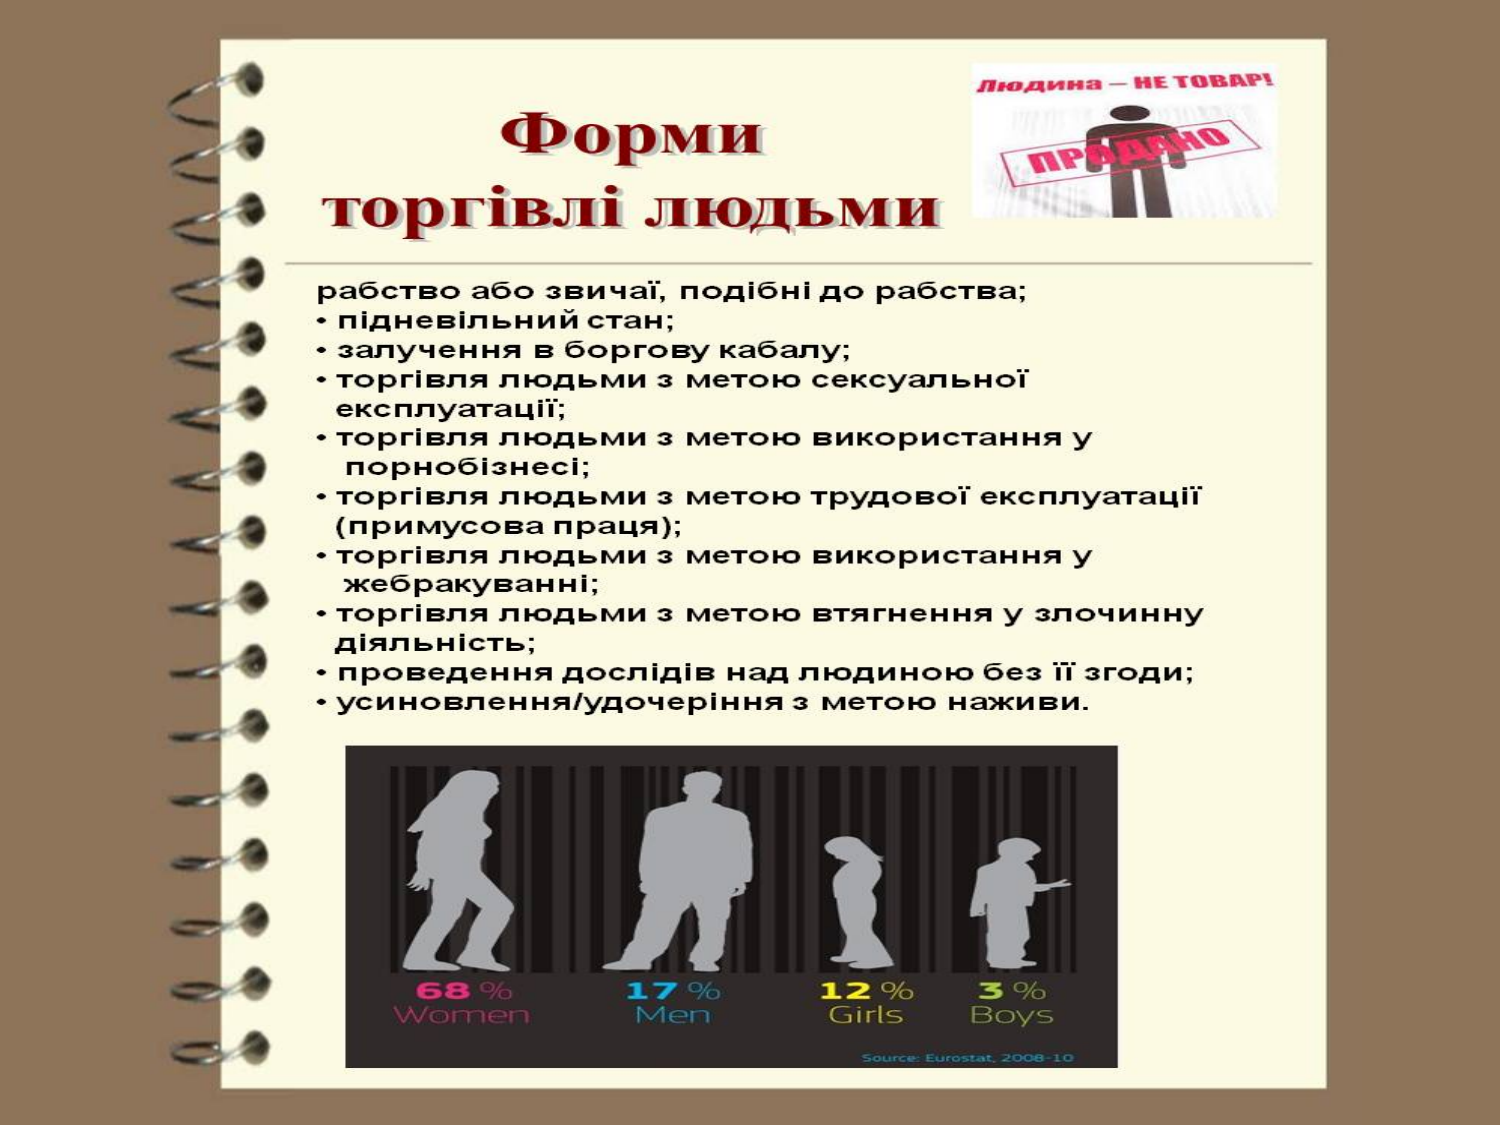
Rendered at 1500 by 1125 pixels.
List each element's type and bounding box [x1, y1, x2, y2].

picture [150, 0, 1362, 1125]
